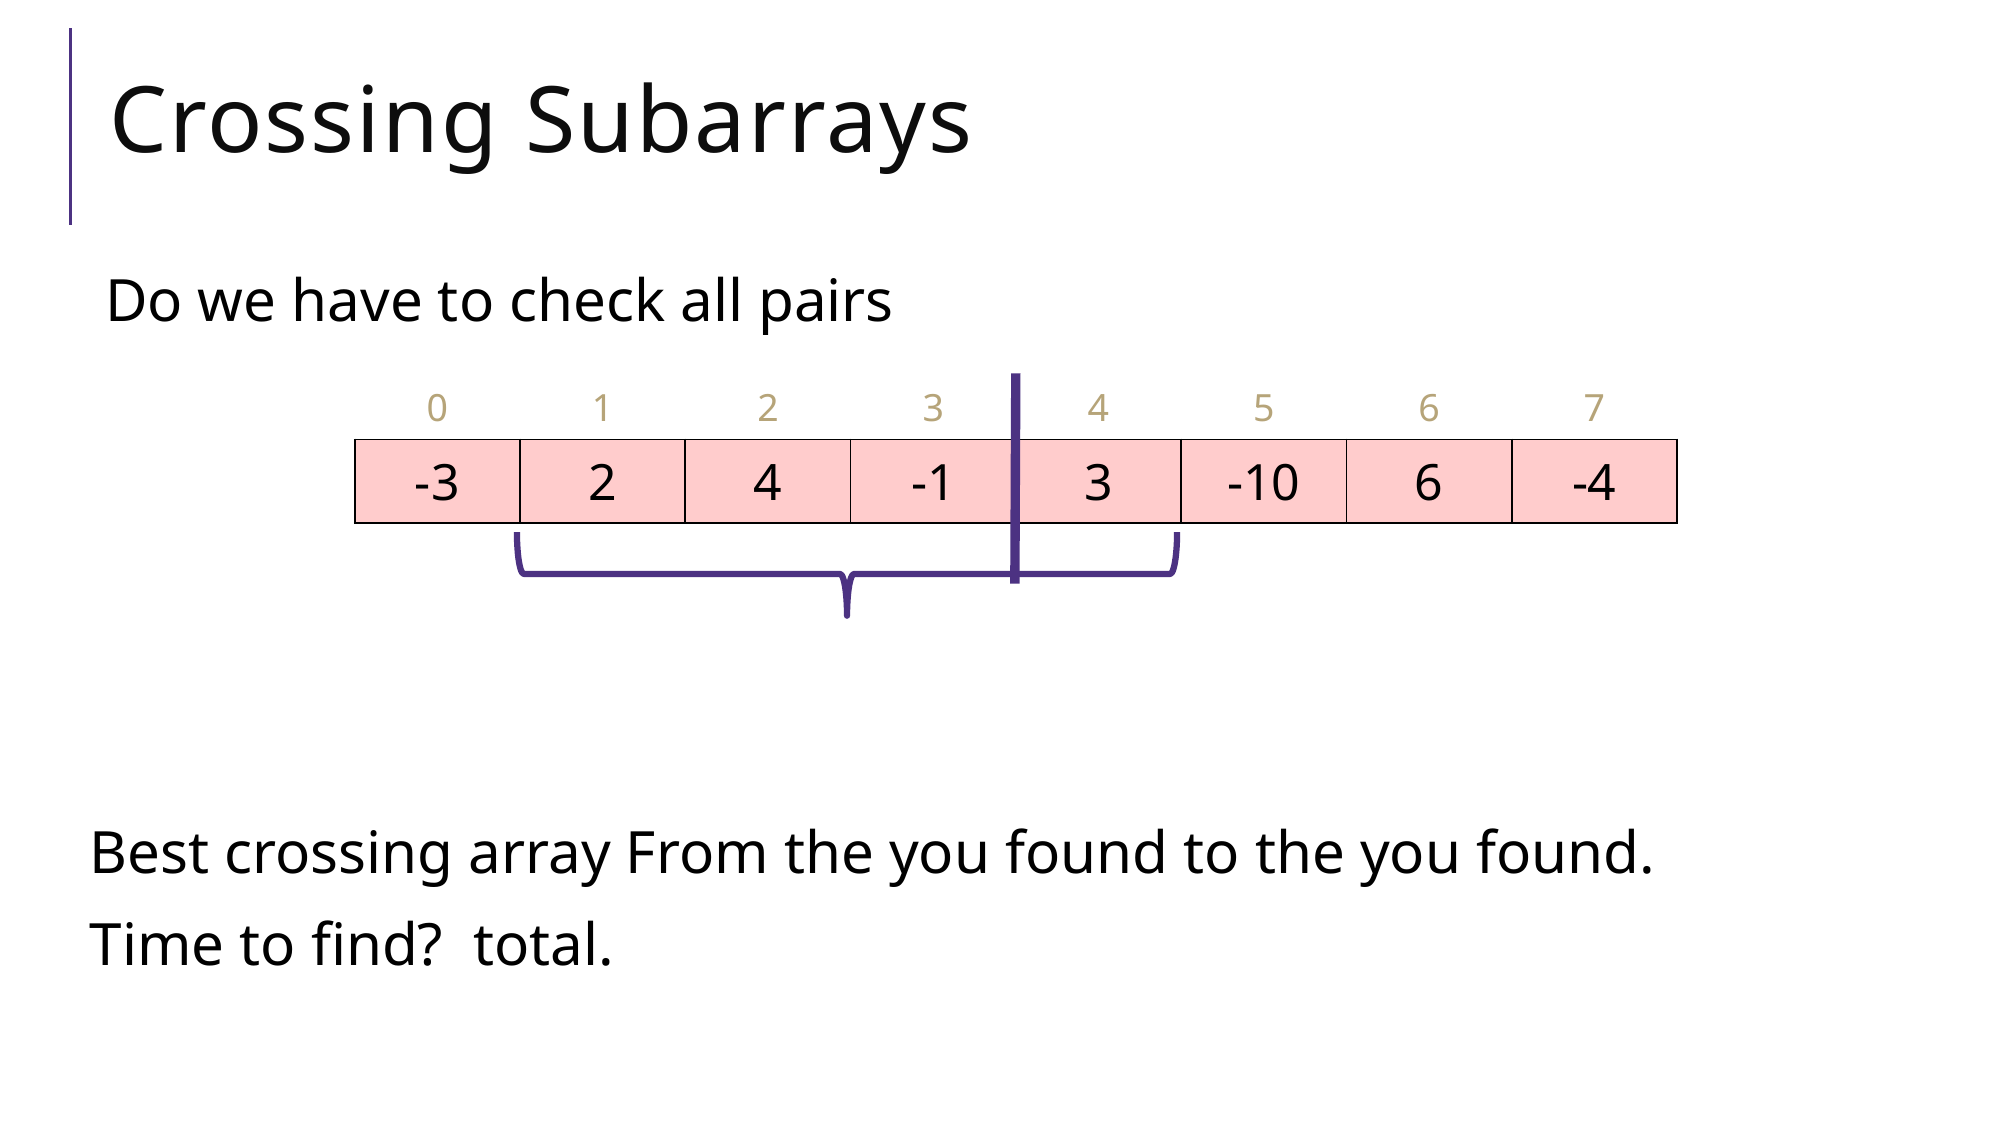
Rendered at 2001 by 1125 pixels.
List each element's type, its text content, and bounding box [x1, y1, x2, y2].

table_header 6 [1347, 374, 1511, 439]
table_cell 2 [521, 440, 684, 522]
table_cell 6 [1347, 440, 1511, 522]
table_cell -10 [1182, 440, 1346, 522]
table_header 7 [1513, 374, 1676, 439]
text_box [1024, 532, 1178, 575]
text_box [516, 532, 1007, 617]
table_header 1 [521, 374, 684, 439]
title Crossing Subarrays [94, 43, 1930, 210]
table_header 5 [1182, 374, 1346, 439]
table_header 3 [851, 374, 1009, 439]
table_cell -3 [356, 440, 519, 522]
table_header 0 [356, 374, 519, 439]
table_cell 4 [686, 440, 850, 522]
table_cell 3 [1024, 440, 1180, 522]
table_cell -4 [1513, 440, 1676, 522]
table_cell -1 [851, 440, 1007, 522]
table_header 4 [1021, 374, 1180, 439]
table_header 2 [686, 374, 850, 439]
